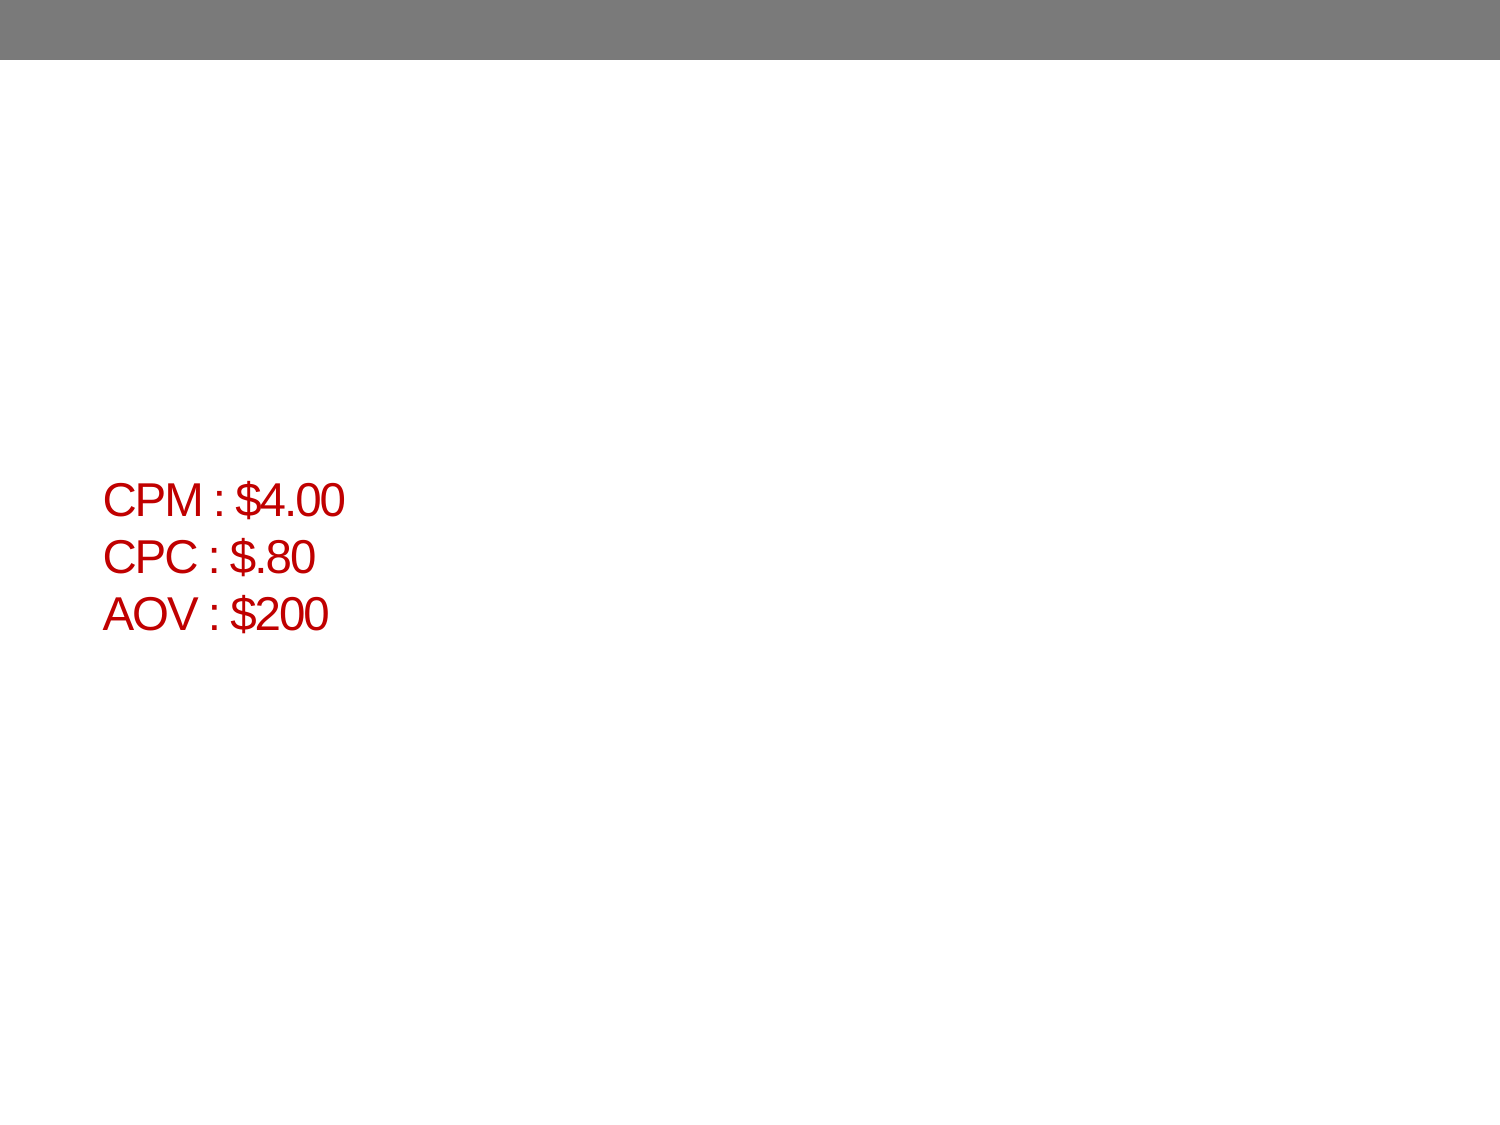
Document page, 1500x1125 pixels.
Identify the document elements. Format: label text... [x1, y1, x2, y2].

title CPM : $4.00 CPC : $.80 AOV : $200 [87, 461, 1438, 649]
